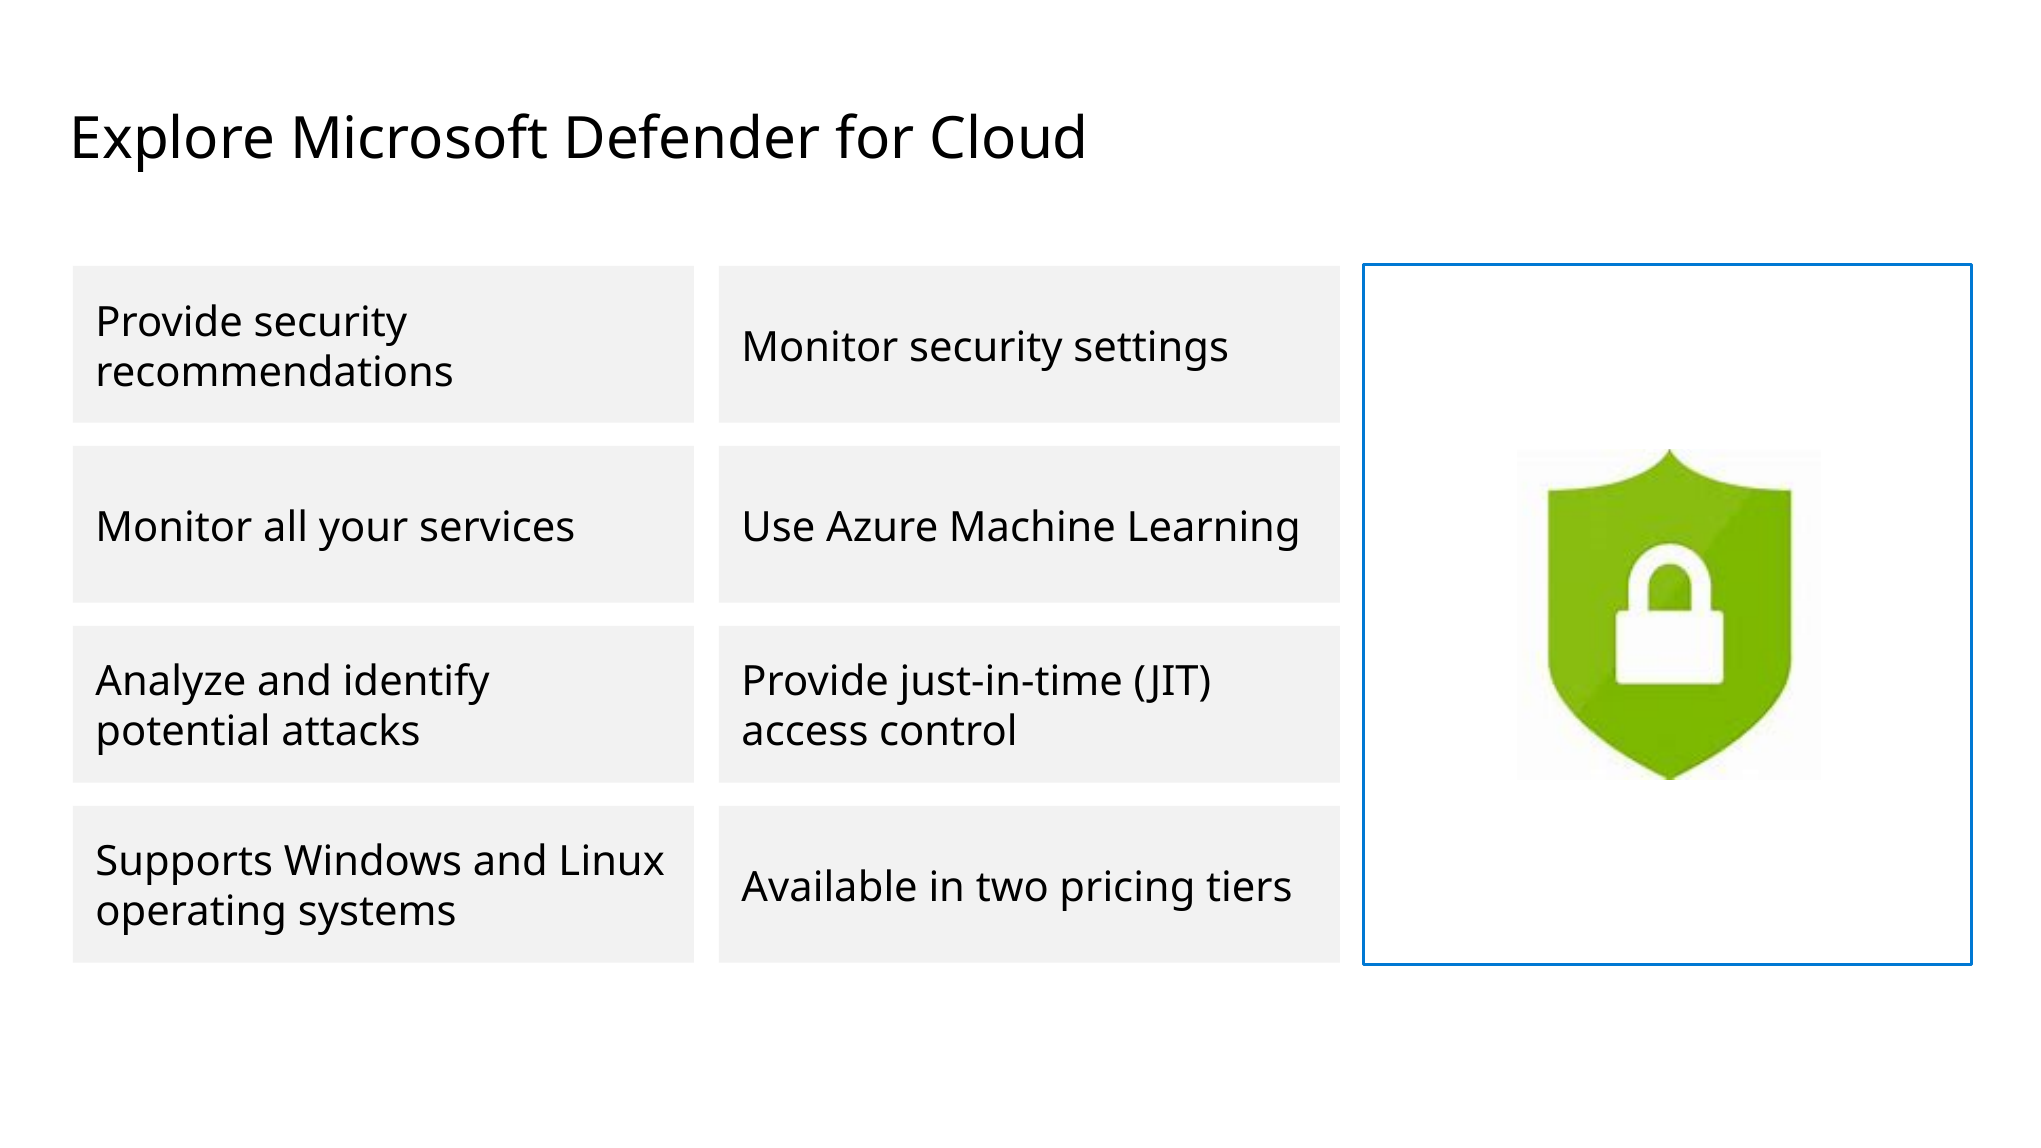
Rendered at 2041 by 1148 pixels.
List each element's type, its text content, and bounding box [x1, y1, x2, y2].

text_box Monitor security settings [718, 265, 1340, 423]
text_box Available in two pricing tiers [718, 805, 1340, 963]
text_box Use Azure Machine Learning [718, 445, 1340, 603]
text_box Provide just-in-time (JIT) access control [718, 625, 1340, 783]
text_box Monitor all your services [72, 445, 694, 603]
text_box Provide security recommendations [72, 265, 694, 423]
text_box Supports Windows and Linux operating systems [72, 805, 694, 963]
title Explore Microsoft Defender for Cloud [70, 103, 1969, 172]
picture [1364, 265, 1971, 963]
text_box Analyze and identify potential attacks [72, 625, 694, 783]
